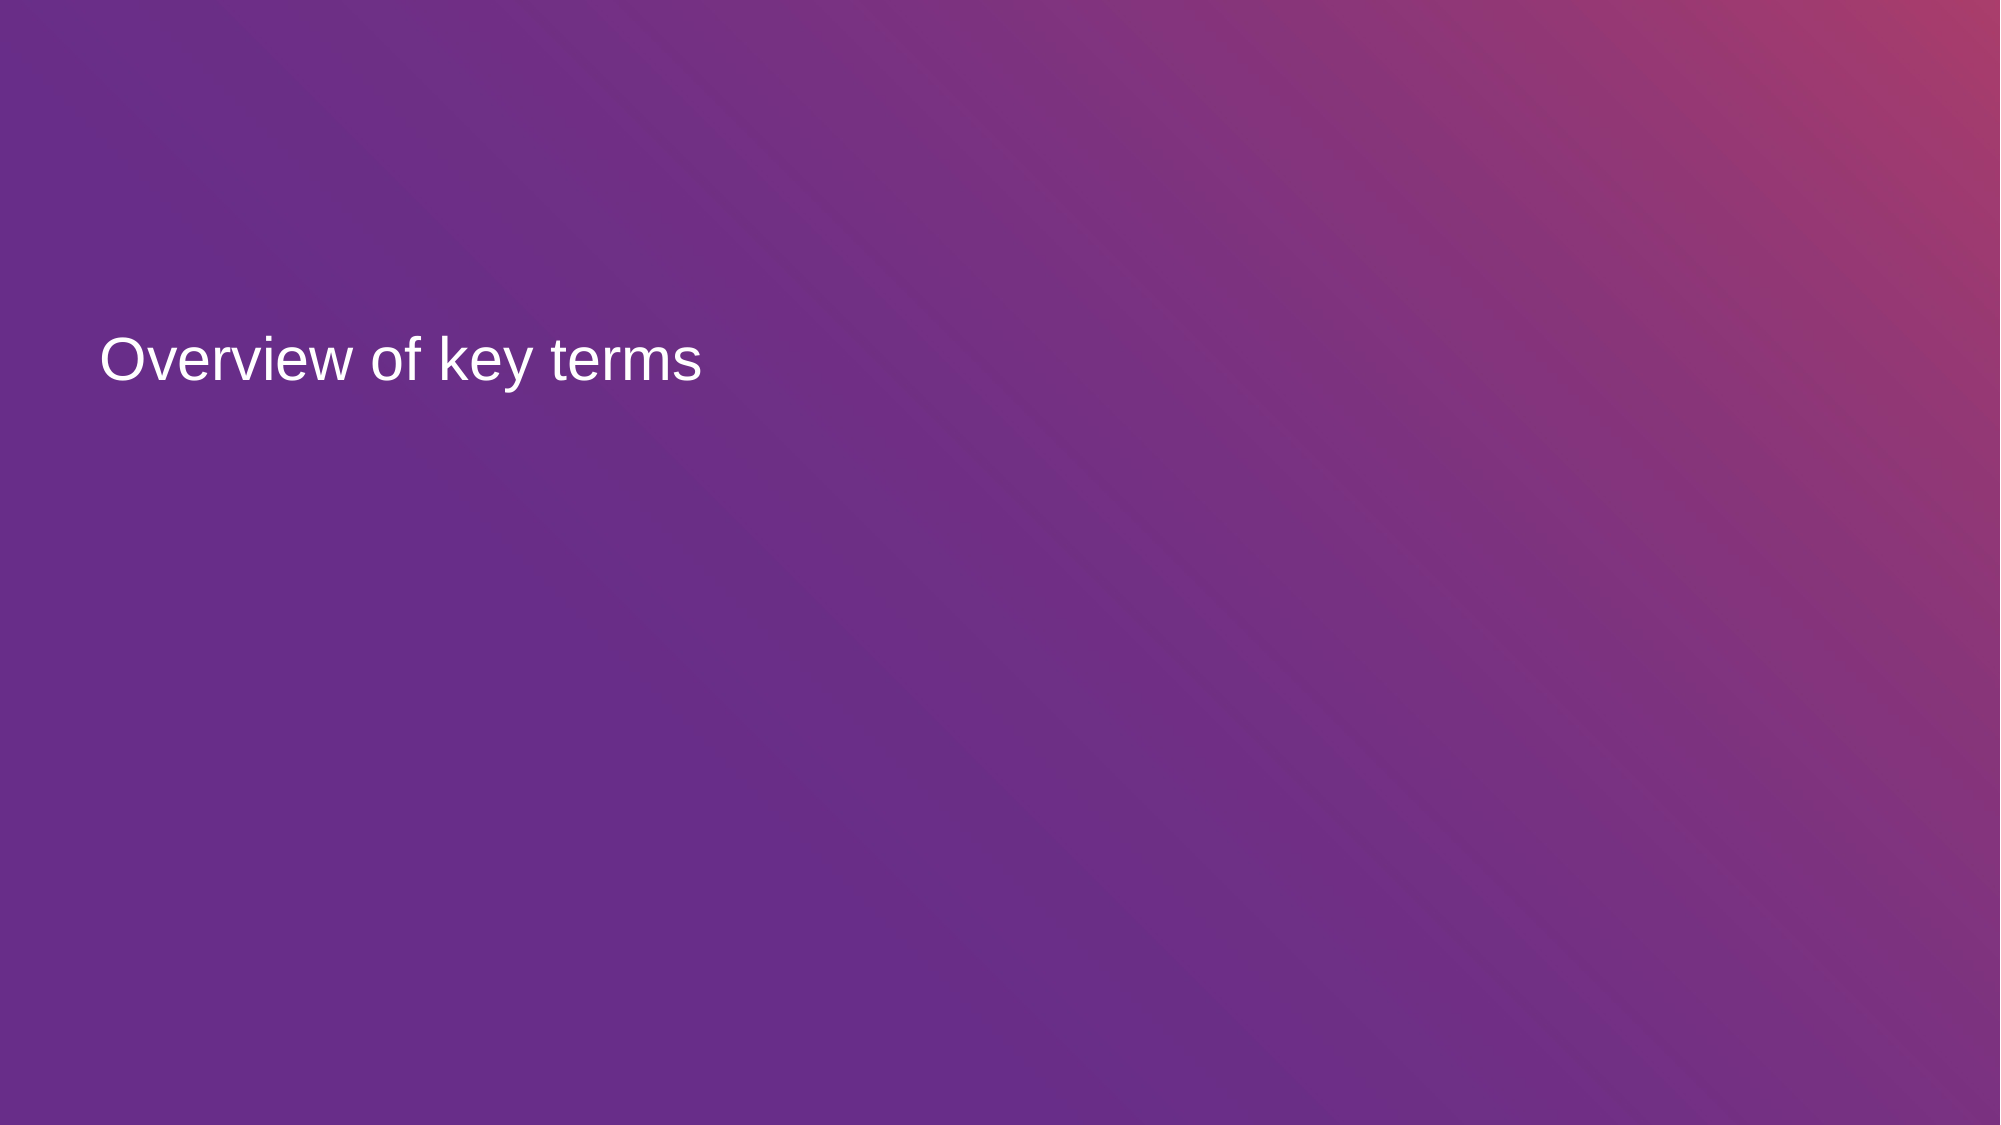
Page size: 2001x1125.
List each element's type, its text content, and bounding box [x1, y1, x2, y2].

picture [0, 0, 2000, 1125]
title Overview of key terms [99, 309, 1601, 648]
